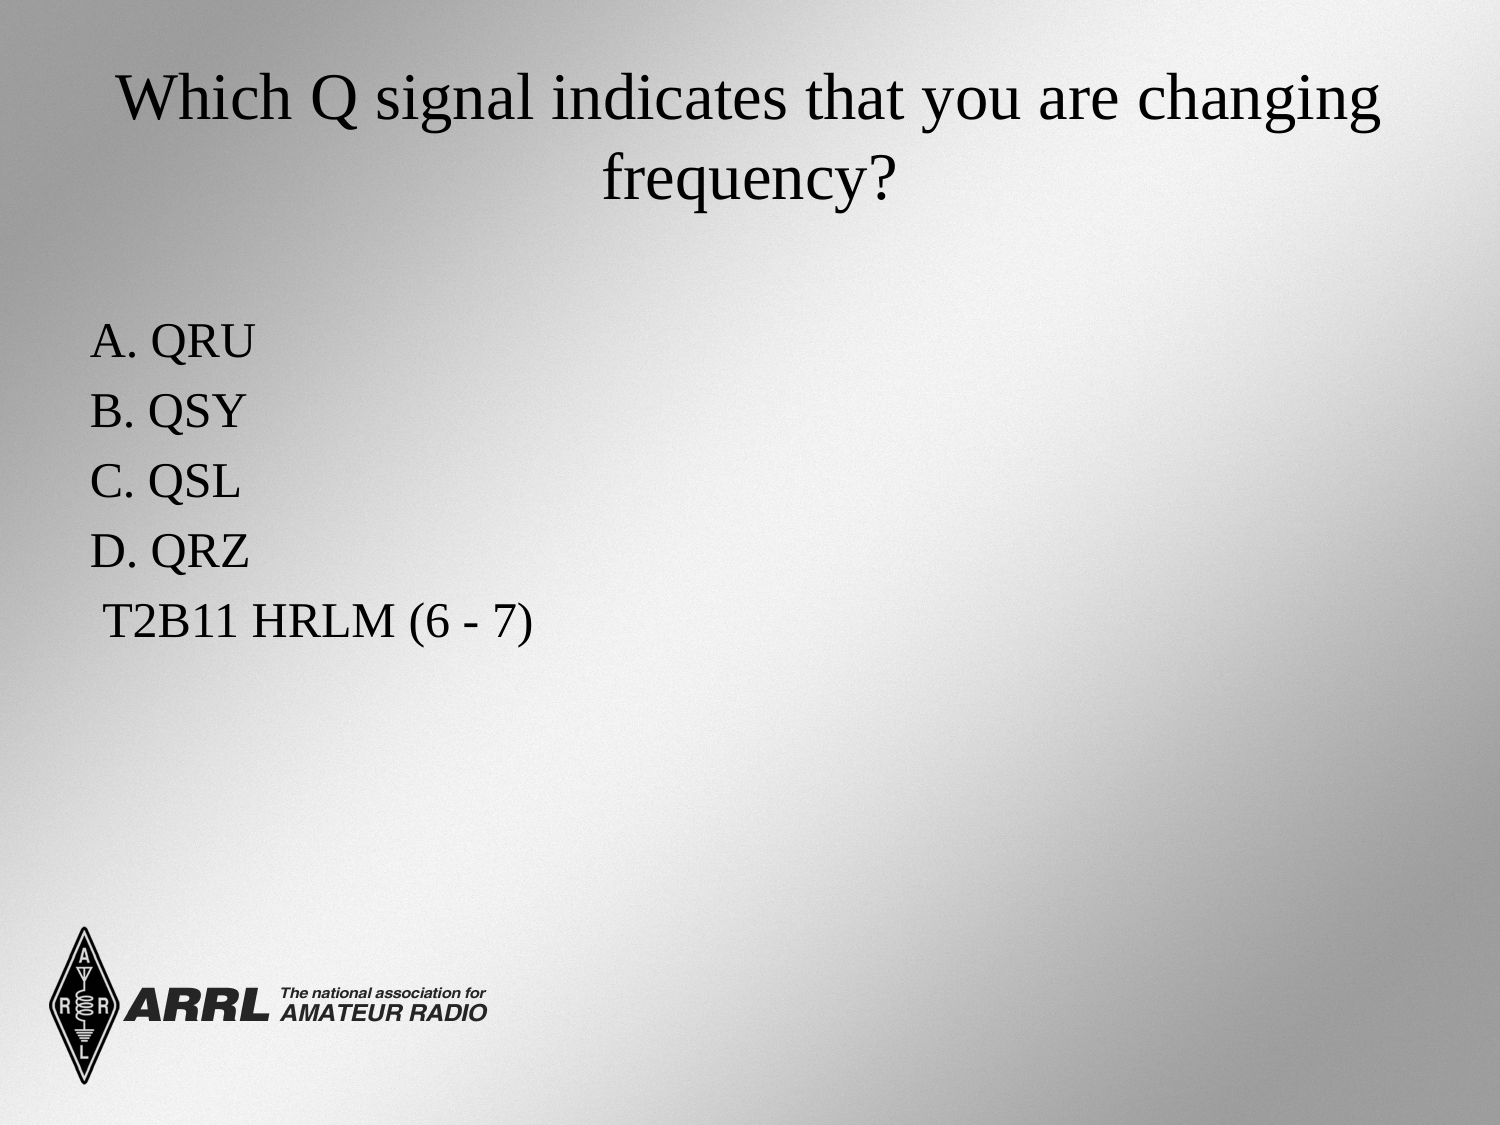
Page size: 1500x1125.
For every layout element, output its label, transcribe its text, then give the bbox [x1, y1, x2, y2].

list A. QRU B. QSY C. QSL D. QRZ T2B11 HRLM (6 - 7) [75, 299, 1425, 1005]
picture [0, 0, 1500, 1125]
title Which Q signal indicates that you are changing frequency? [75, 45, 1425, 233]
